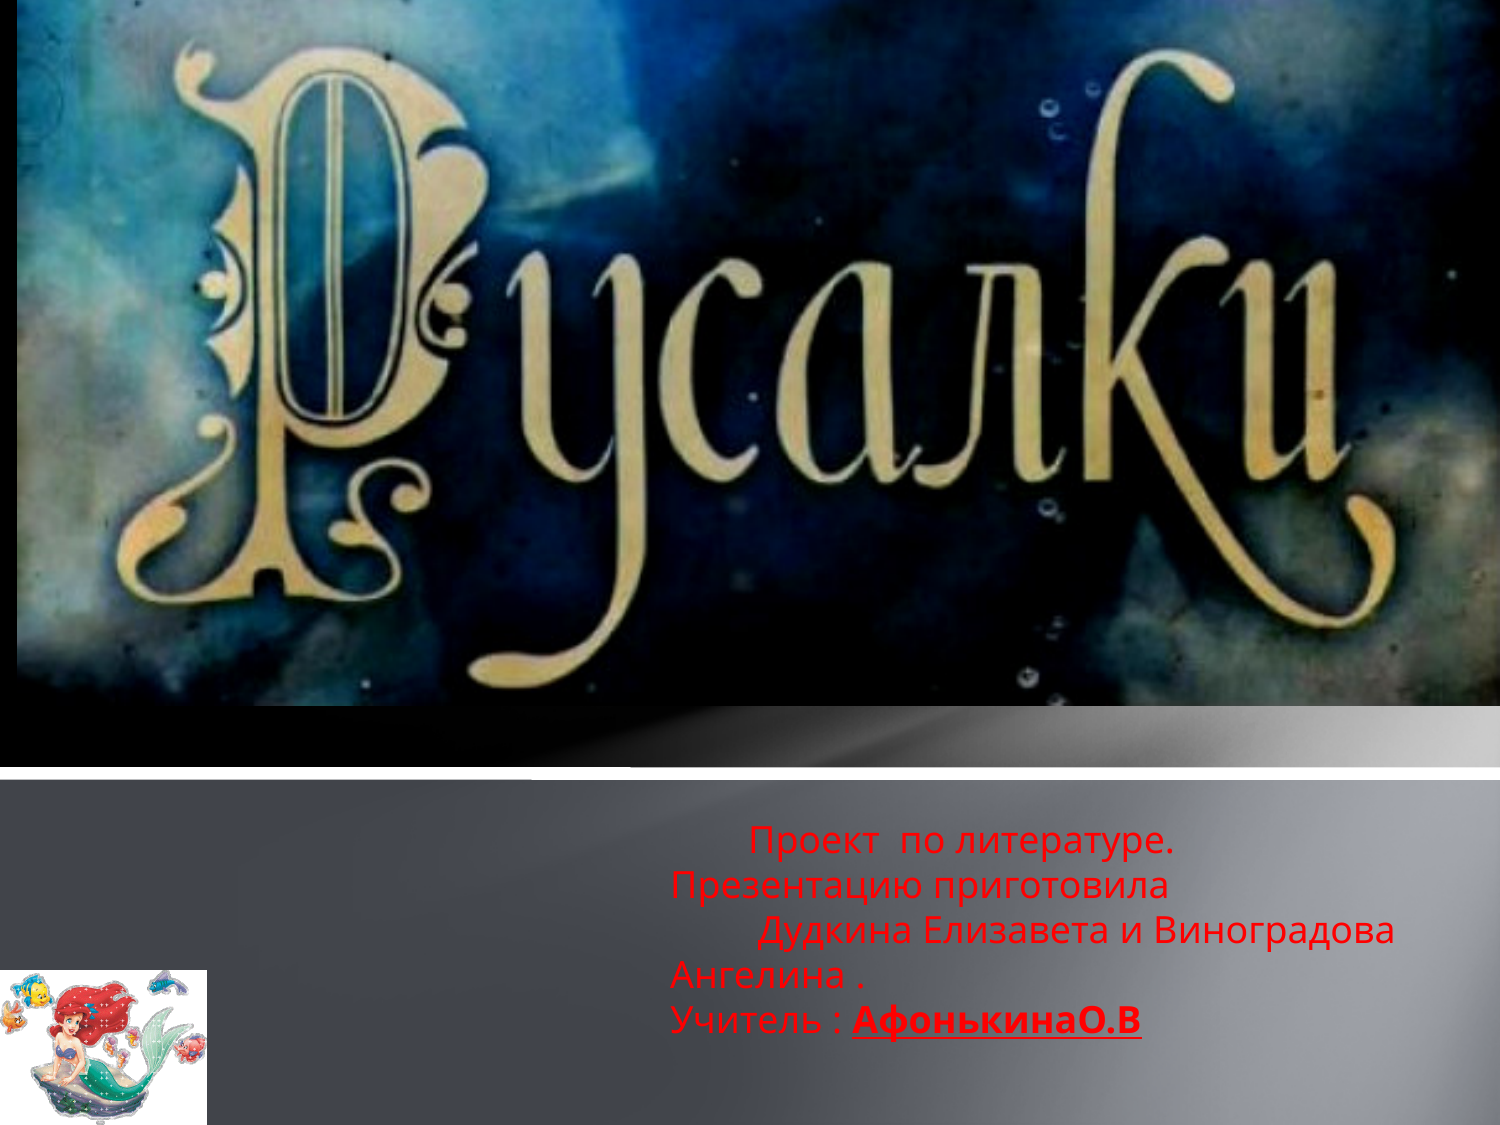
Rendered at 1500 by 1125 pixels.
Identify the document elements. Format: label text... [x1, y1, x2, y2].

picture [17, 6, 24, 18]
picture [0, 970, 207, 1125]
text_box Проект по литературе. Презентацию приготовила Дудкина Елизавета и Виноградова Ангелина . Учитель : АфонькинаО.В [655, 808, 1500, 1049]
picture [17, 0, 1500, 706]
